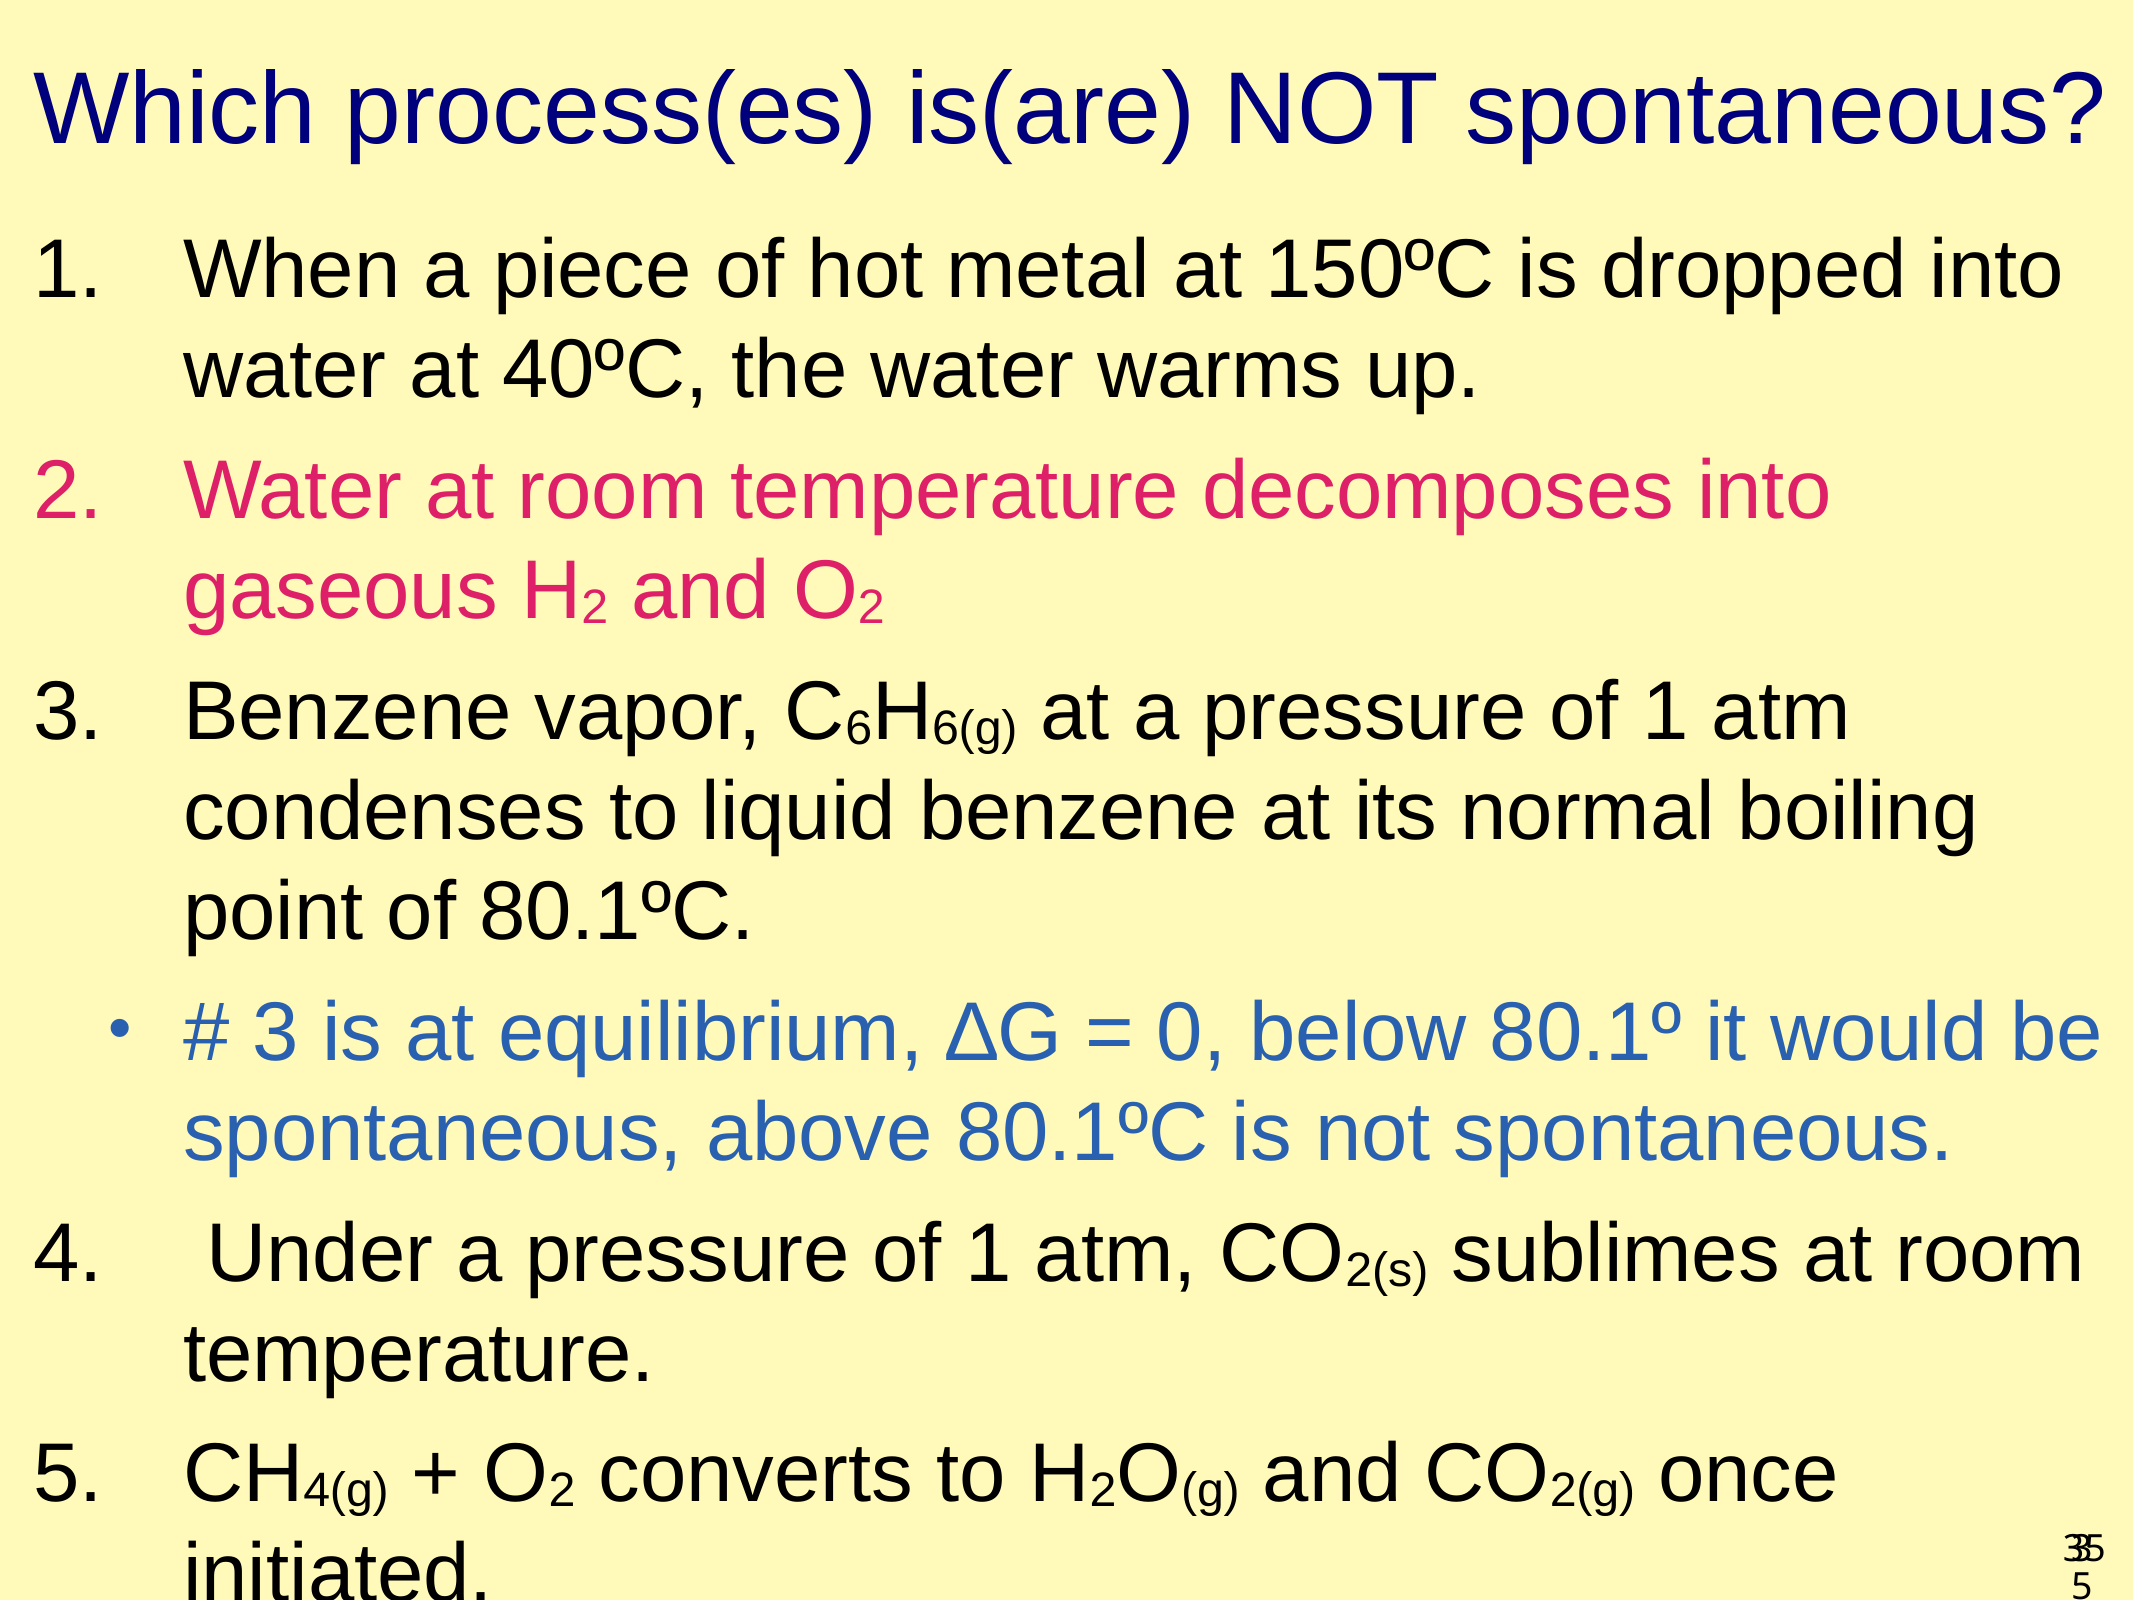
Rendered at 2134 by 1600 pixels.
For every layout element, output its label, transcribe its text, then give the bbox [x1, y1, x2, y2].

text_box 35 [2056, 1516, 2113, 1578]
title Which process(es) is(are) NOT spontaneous? [32, 41, 2116, 214]
list When a piece of hot metal at 150ºC is dropped into water at 40ºC, the water warms up. Water at room temperature decomposes into gaseous H2 and O2 Benzene vapor, C6H6(g) at a pressure of 1 atm condenses to liquid benzene at its normal boiling point of 80.1ºC. # 3 is at equilibrium, ∆G = 0, below 80.1º it would be spontaneous, above 80.1ºC is not spontaneous. Under a pressure of 1 atm, CO2(s) sublimes at room temperature. CH4(g) + O2 converts to H2O(g) and CO2(g) once initiated. [32, 214, 2116, 1578]
